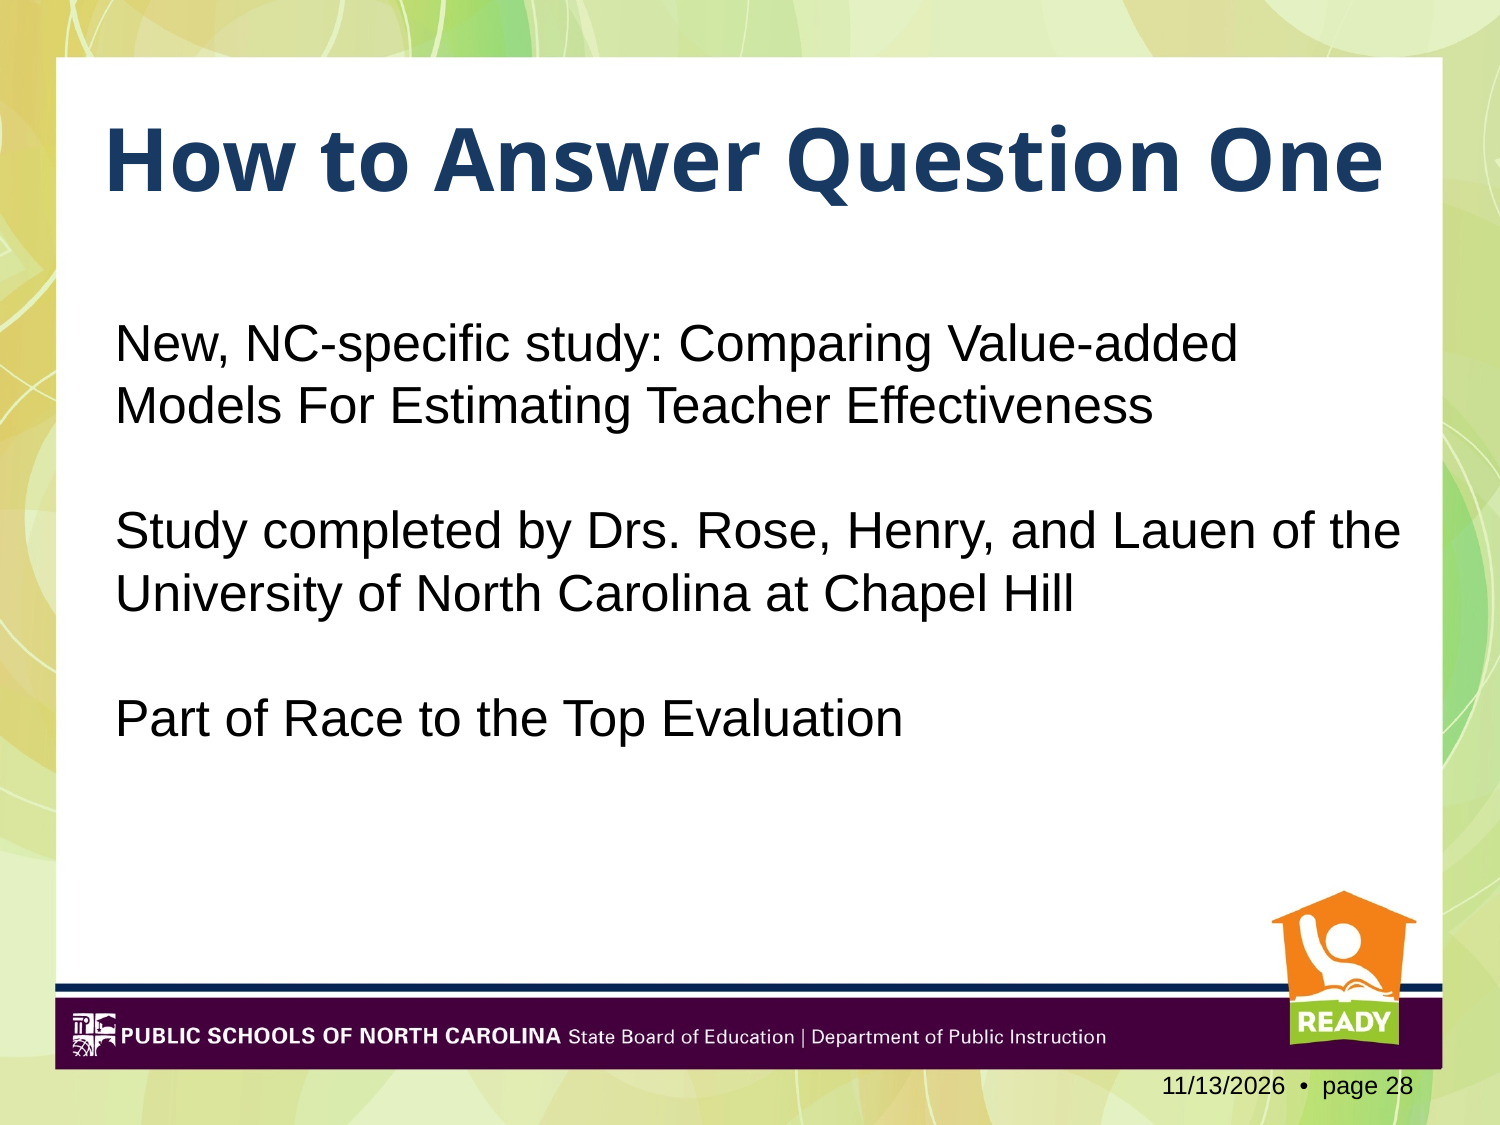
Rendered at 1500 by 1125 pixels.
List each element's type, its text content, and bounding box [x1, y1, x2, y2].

title How to Answer Question One [87, 87, 1413, 225]
text_box New, NC-specific study: Comparing Value-added Models For Estimating Teacher Effectiveness Study completed by Drs. Rose, Henry, and Lauen of the University of North Carolina at Chapel Hill Part of Race to the Top Evaluation [99, 301, 1425, 754]
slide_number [1147, 1062, 1460, 1122]
picture [0, 0, 1500, 1125]
